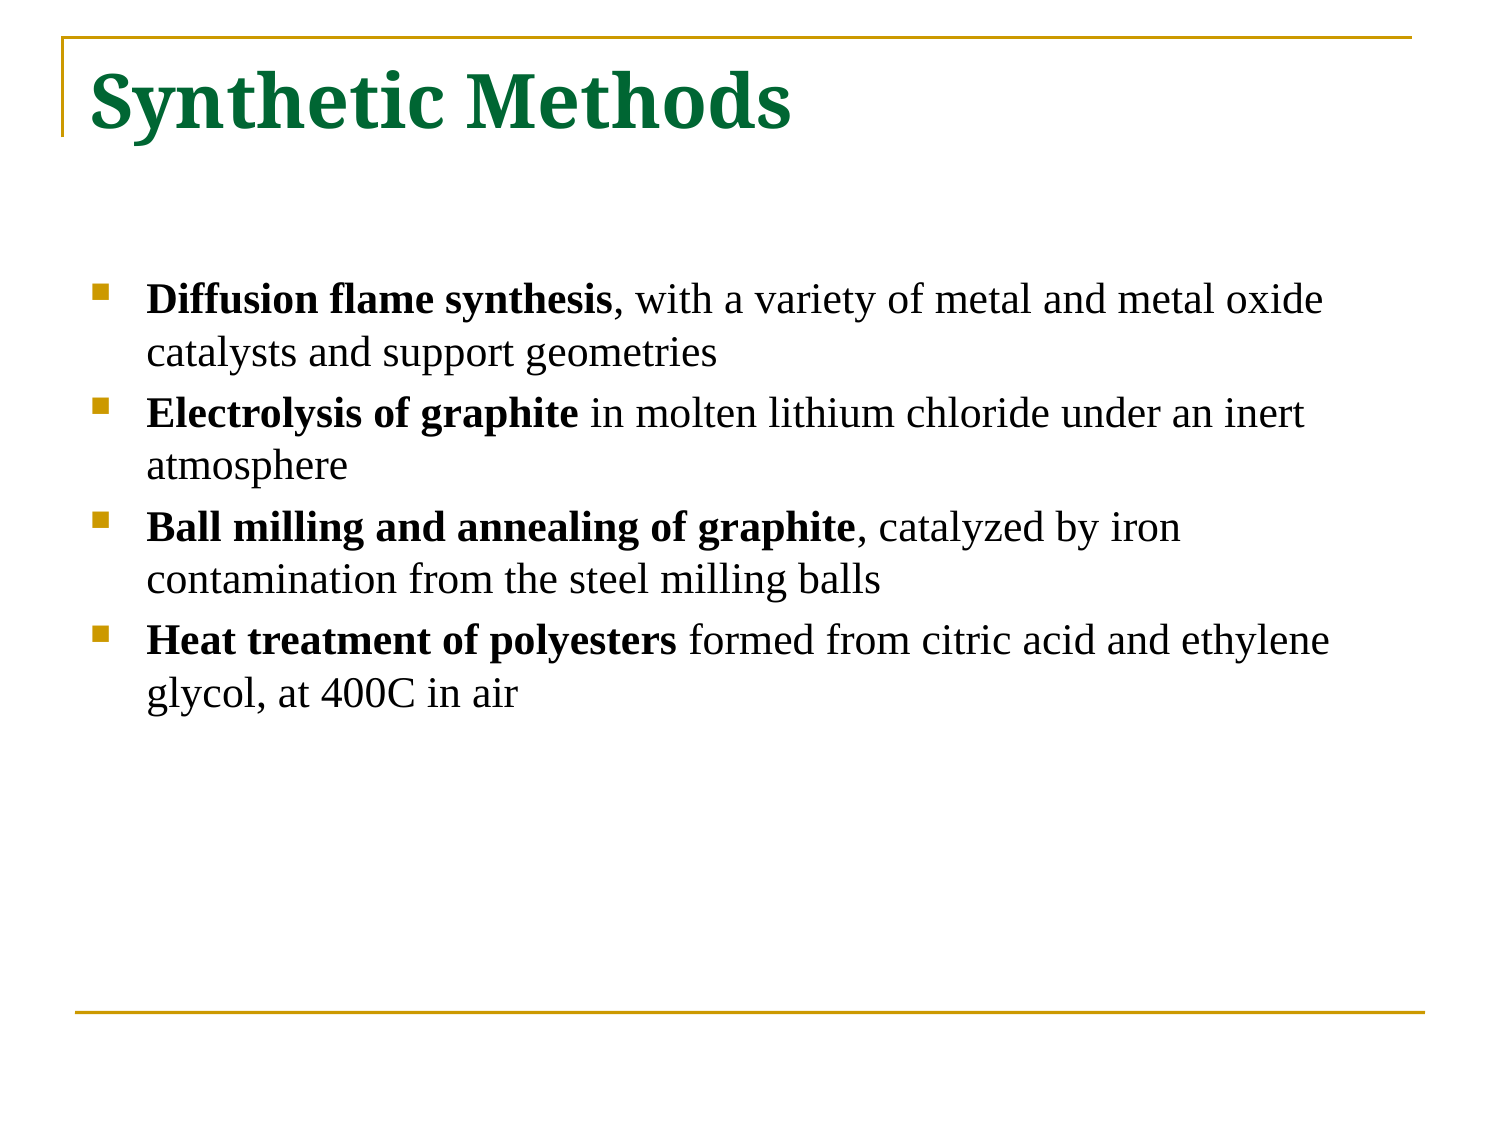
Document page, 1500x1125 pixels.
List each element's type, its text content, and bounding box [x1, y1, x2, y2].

list Diffusion flame synthesis, with a variety of metal and metal oxide catalysts and support geometries Electrolysis of graphite in molten lithium chloride under an inert atmosphere Ball milling and annealing of graphite, catalyzed by iron contamination from the steel milling balls Heat treatment of polyesters formed from citric acid and ethylene glycol, at 400C in air [74, 262, 1426, 1006]
title Synthetic Methods [74, 45, 1426, 233]
